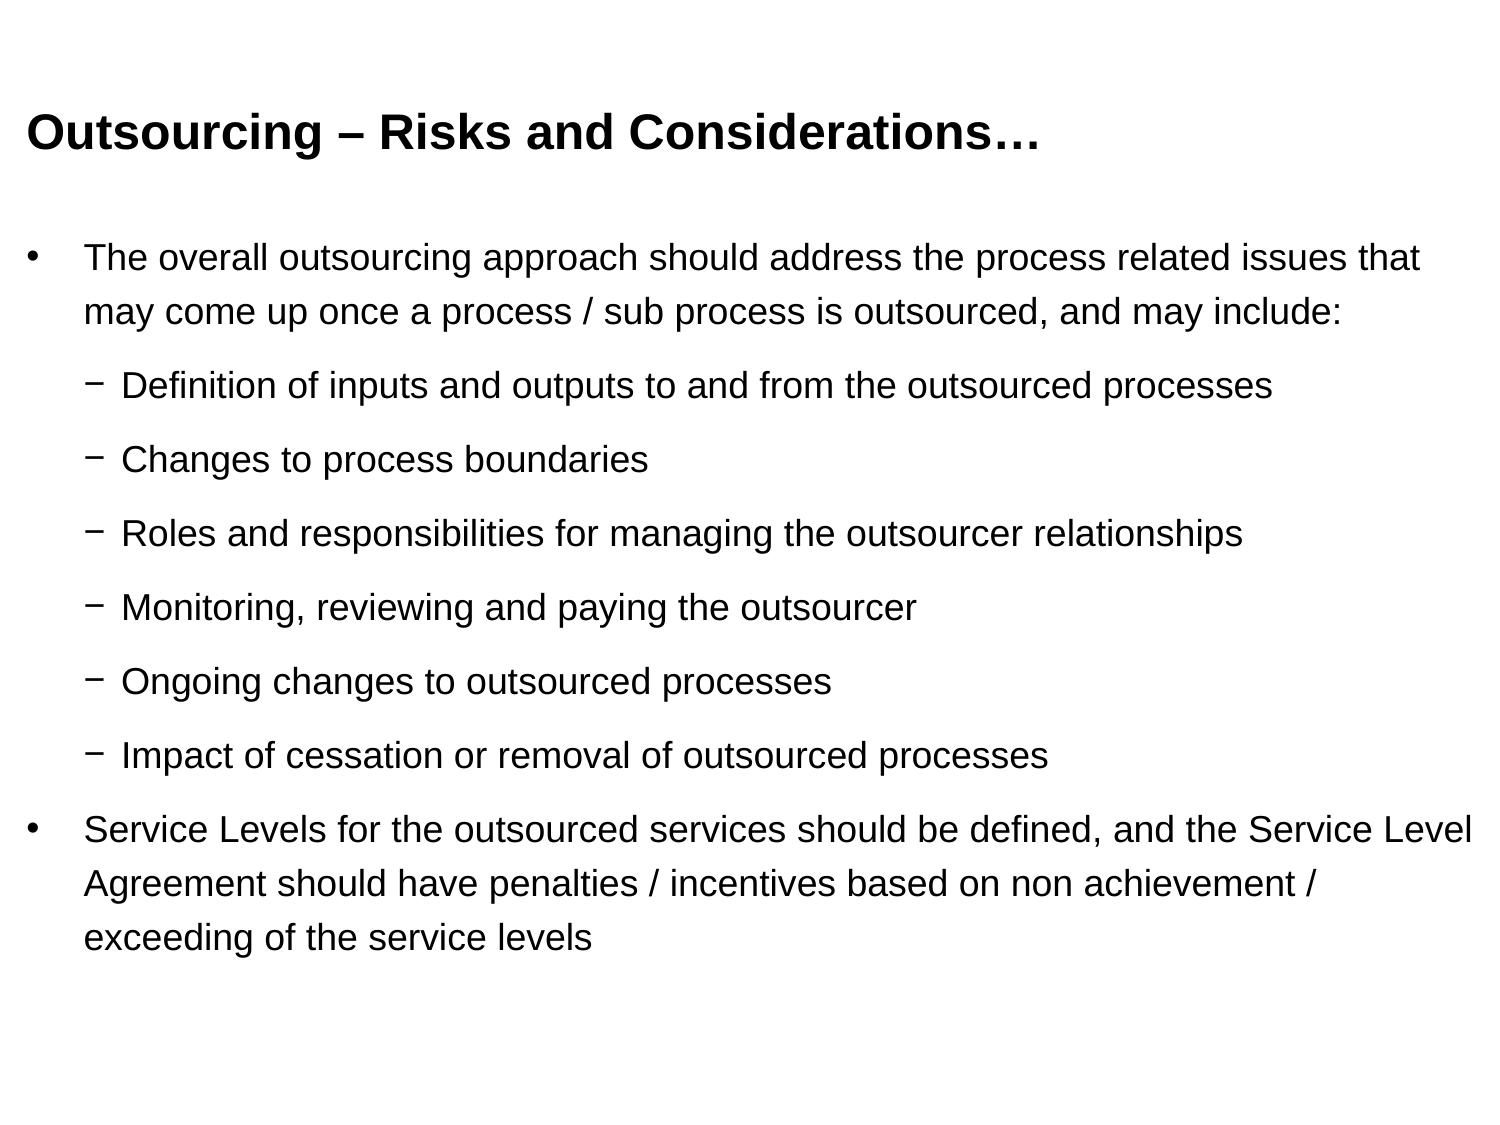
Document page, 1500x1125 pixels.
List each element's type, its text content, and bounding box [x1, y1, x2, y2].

title Outsourcing – Risks and Considerations… [26, 99, 1472, 223]
list The overall outsourcing approach should address the process related issues that may come up once a process / sub process is outsourced, and may include: Definition of inputs and outputs to and from the outsourced processes Changes to process boundaries Roles and responsibilities for managing the outsourcer relationships Monitoring, reviewing and paying the outsourcer Ongoing changes to outsourced processes Impact of cessation or removal of outsourced processes Service Levels for the outsourced services should be defined, and the Service Level Agreement should have penalties / incentives based on non achievement / exceeding of the service levels [26, 223, 1474, 1037]
